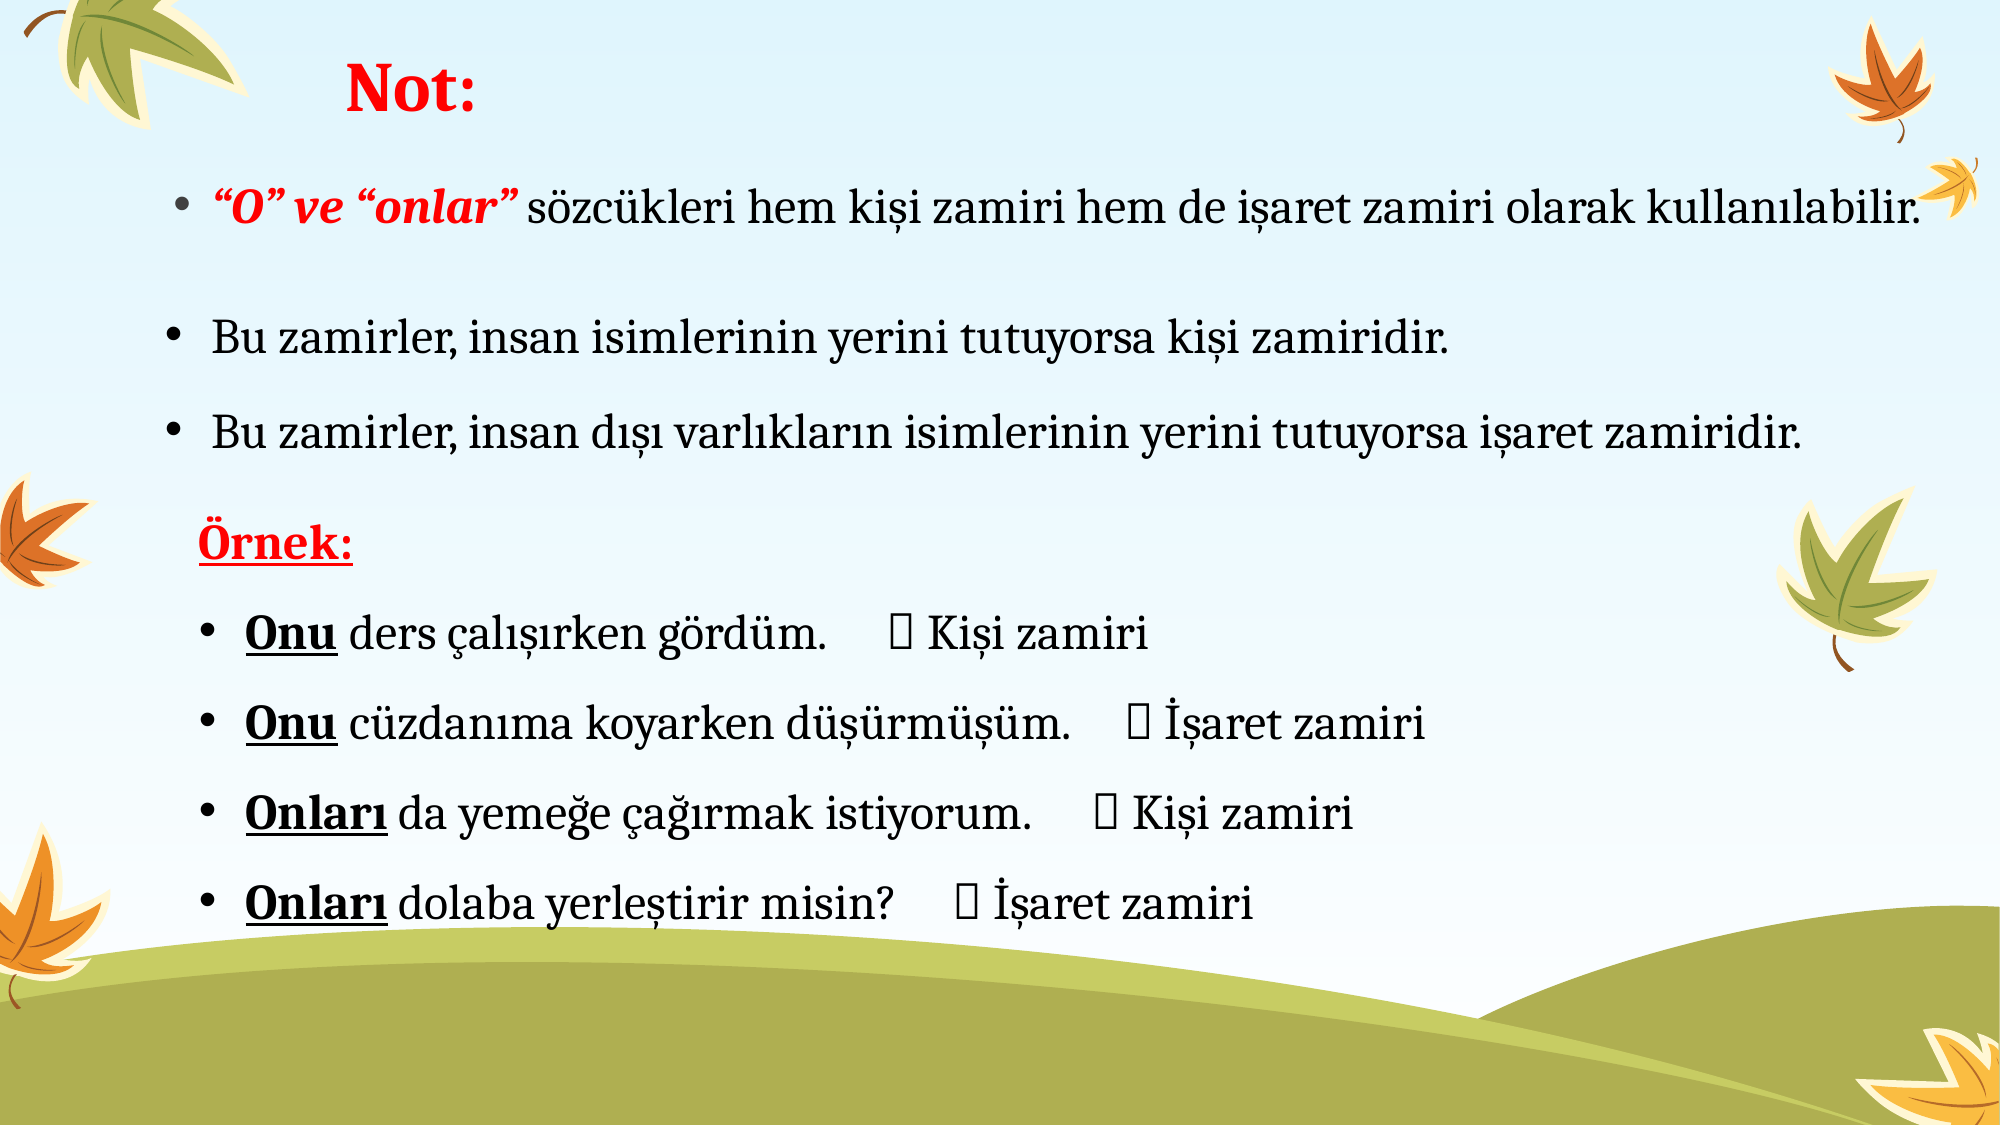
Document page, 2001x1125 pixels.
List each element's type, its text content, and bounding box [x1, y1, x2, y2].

text_box  Kişi zamiri  İşaret zamiri  Kişi zamiri  İşaret zamiri [871, 562, 1562, 998]
text_box Bu zamirler, insan isimlerinin yerini tutuyorsa kişi zamiridir. [150, 295, 1649, 371]
text_box Bu zamirler, insan dışı varlıkların isimlerinin yerini tutuyorsa işaret zamiridir. [150, 390, 1911, 466]
text_box Örnek: Onu ders çalışırken gördüm. Onu cüzdanıma koyarken düşürmüşüm. Onları da yemeğe çağırmak istiyorum. Onları dolaba yerleştirir misin? [183, 501, 1615, 937]
list “O” ve “onlar” sözcükleri hem kişi zamiri hem de işaret zamiri olarak kullanılabilir. [150, 165, 1937, 296]
title Not: [330, 18, 1829, 134]
